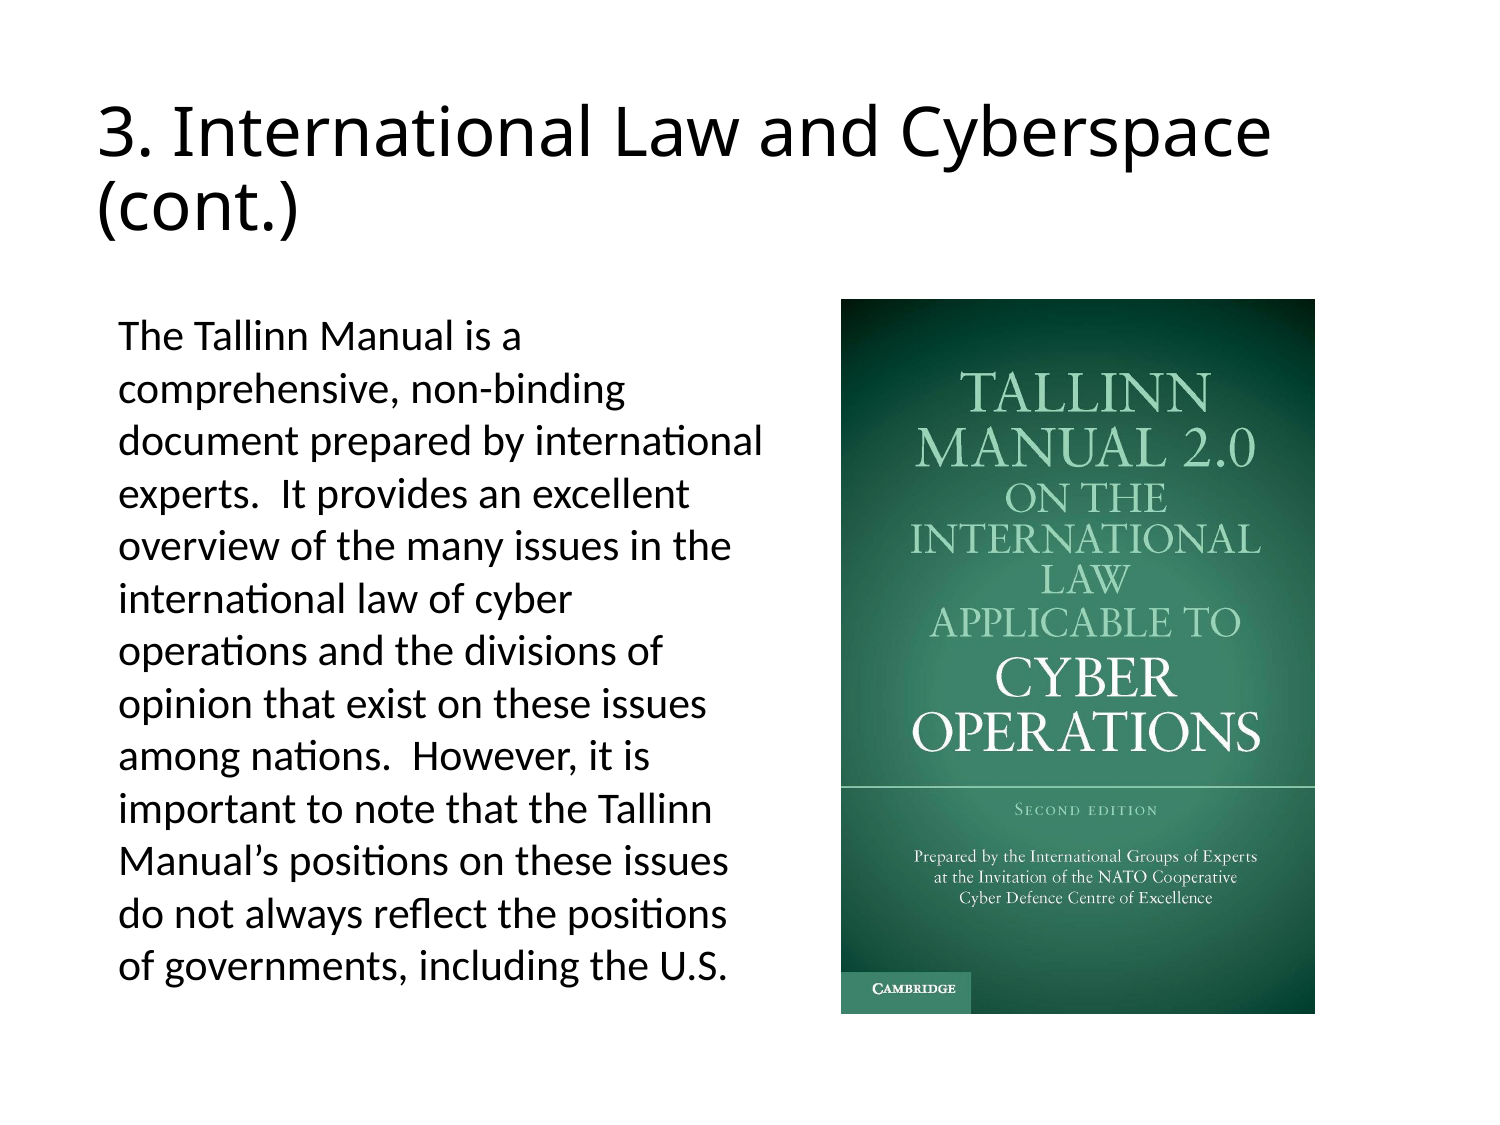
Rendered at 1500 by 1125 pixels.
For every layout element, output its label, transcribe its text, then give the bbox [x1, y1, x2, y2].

title 3. International Law and Cyberspace (cont.) [81, 62, 1485, 281]
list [841, 299, 1315, 1014]
list The Tallinn Manual is a comprehensive, non-binding document prepared by international experts. It provides an excellent overview of the many issues in the international law of cyber operations and the divisions of opinion that exist on these issues among nations. However, it is important to note that the Tallinn Manual’s positions on these issues do not always reflect the positions of governments, including the U.S. [102, 299, 787, 1014]
